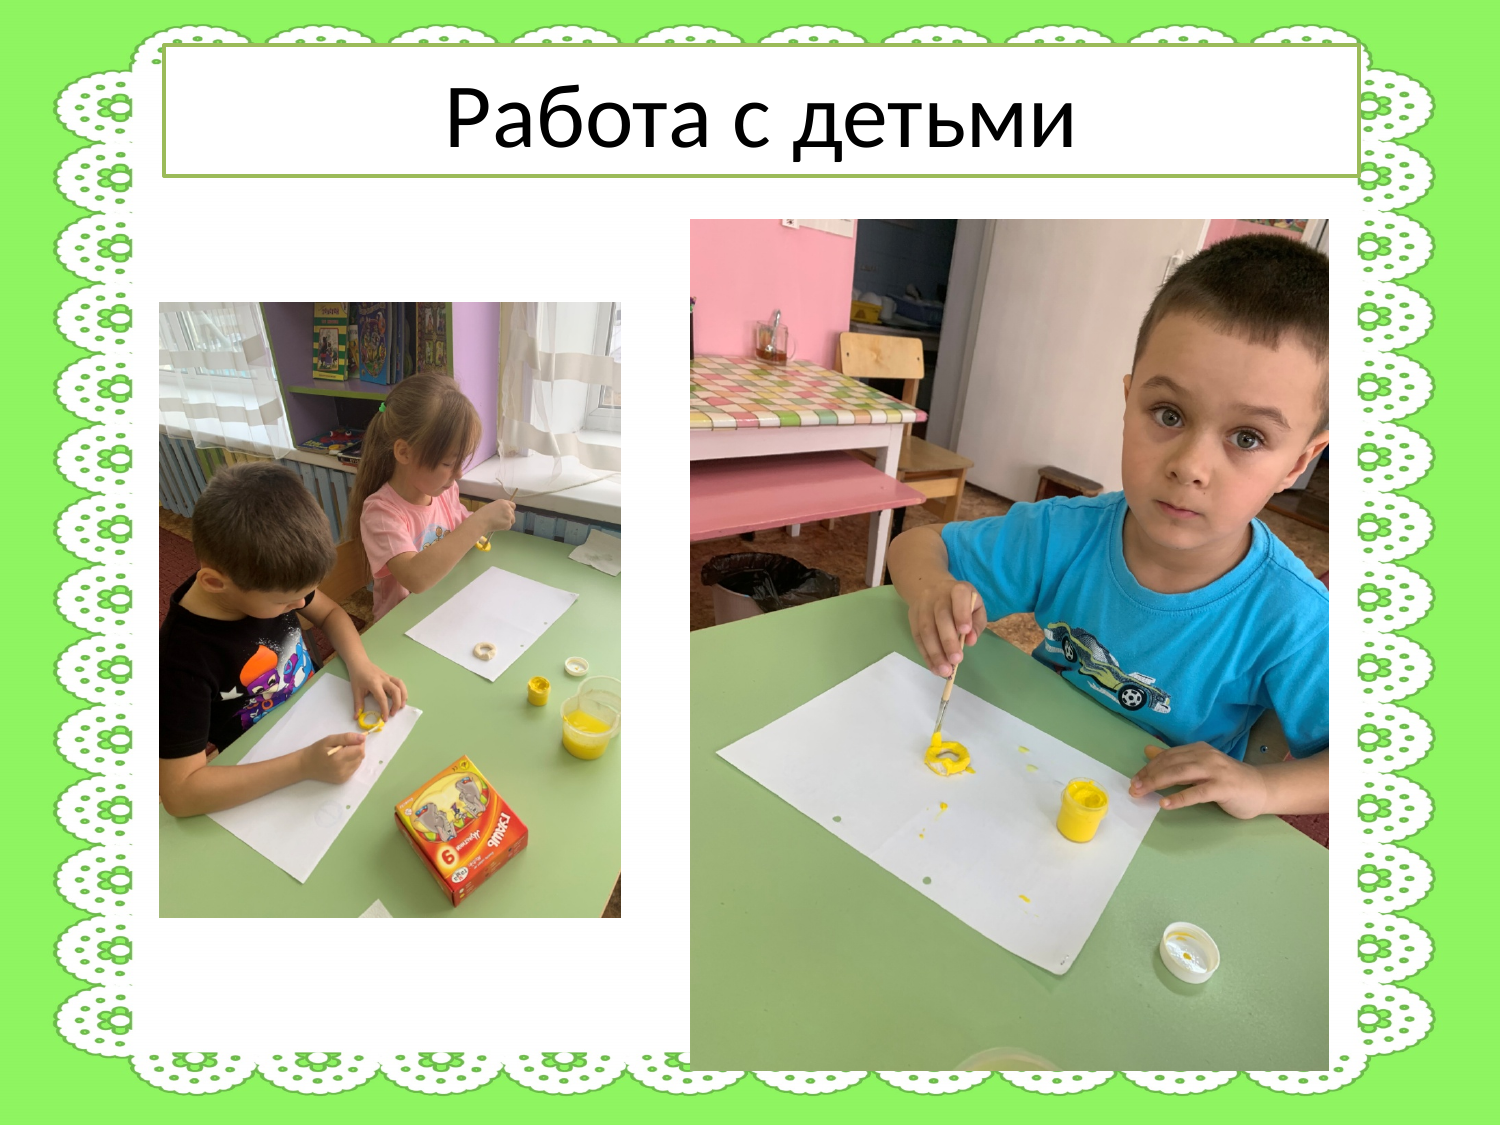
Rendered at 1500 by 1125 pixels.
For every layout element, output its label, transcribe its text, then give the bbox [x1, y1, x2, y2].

title Работа с детьми [162, 43, 1361, 178]
picture [0, 0, 1500, 1125]
